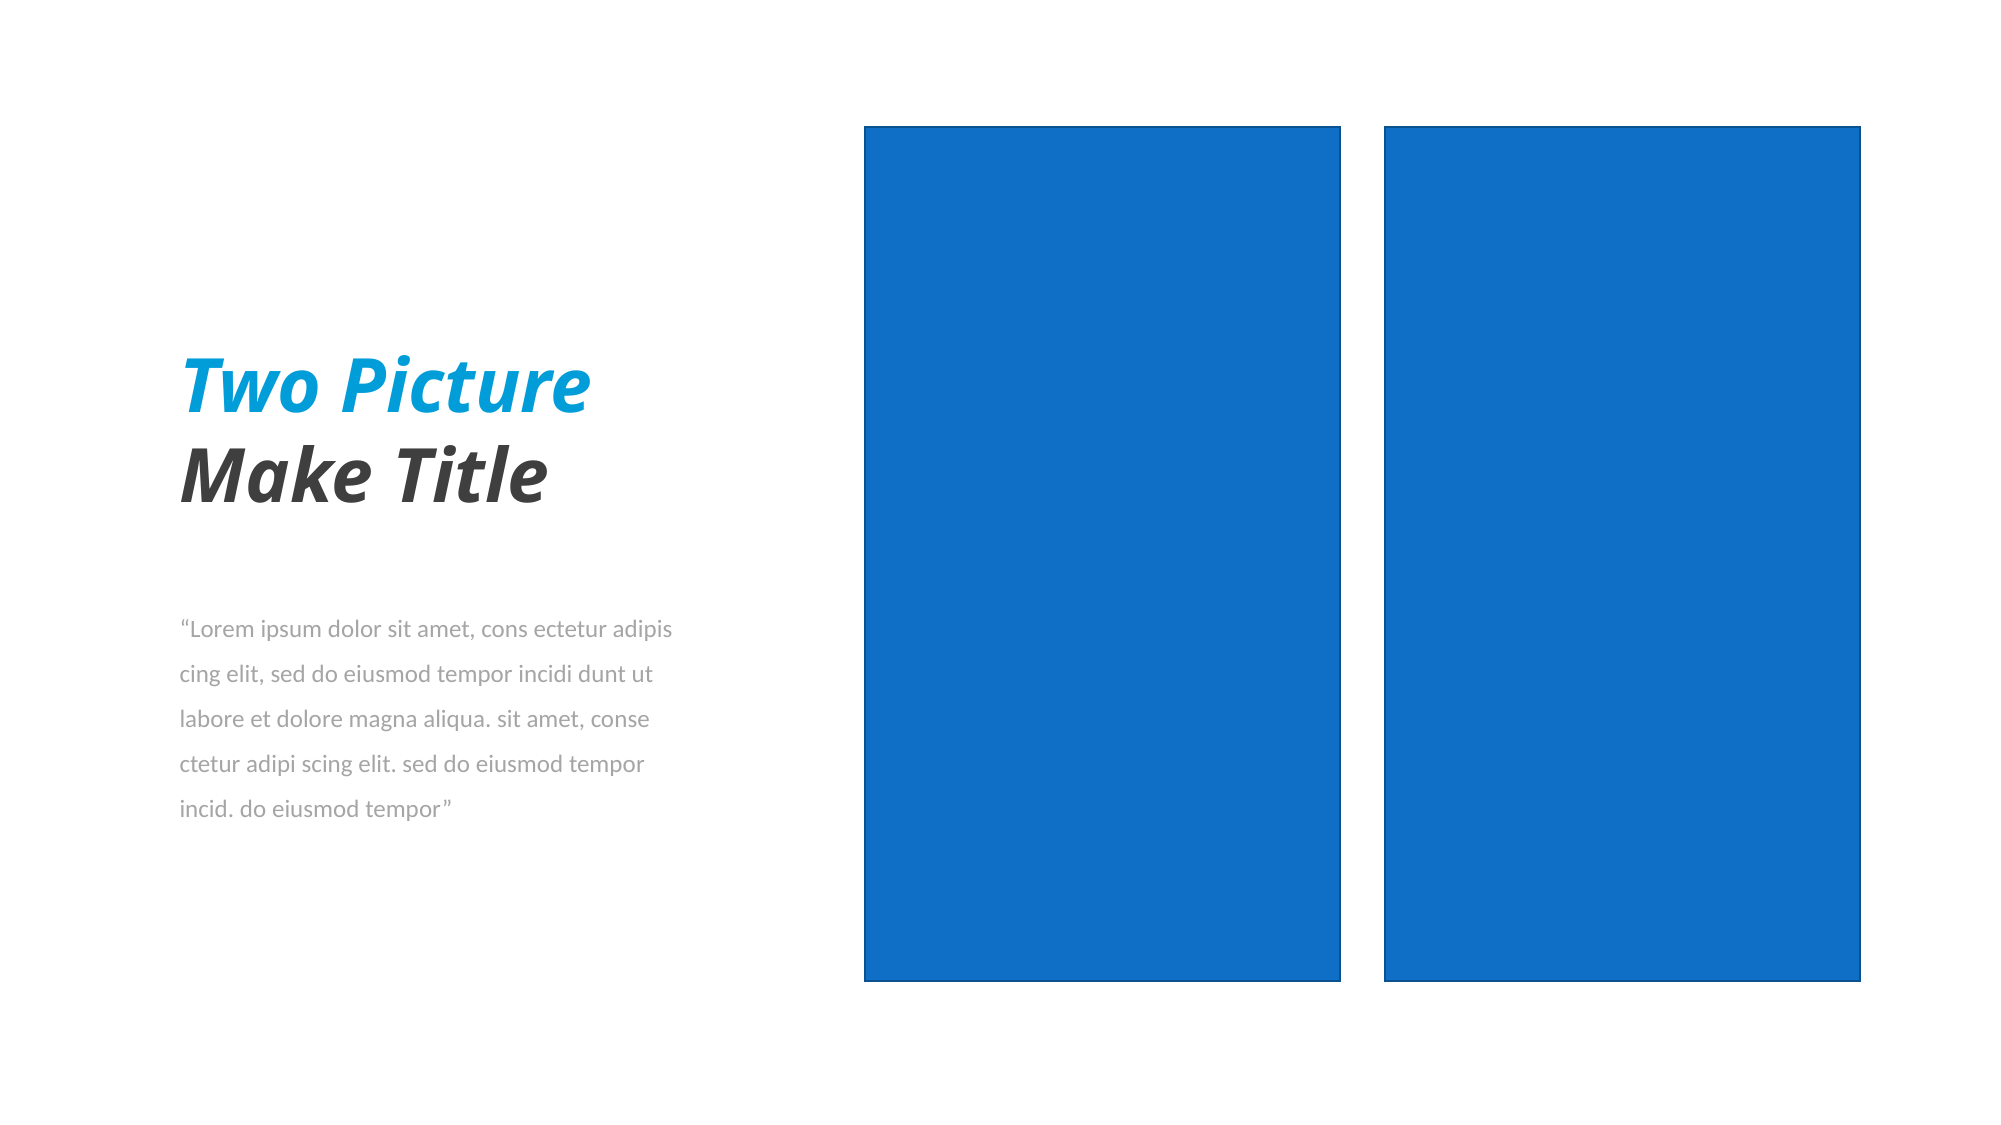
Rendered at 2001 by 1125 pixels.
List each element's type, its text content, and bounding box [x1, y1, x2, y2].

text_box [1385, 127, 1861, 982]
text_box “Lorem ipsum dolor sit amet, cons ectetur adipis cing elit, sed do eiusmod tempor incidi dunt ut labore et dolore magna aliqua. sit amet, conse ctetur adipi scing elit. sed do eiusmod tempor incid. do eiusmod tempor” [164, 590, 713, 830]
text_box [864, 127, 1340, 982]
text_box Two Picture Make Title [164, 329, 819, 525]
